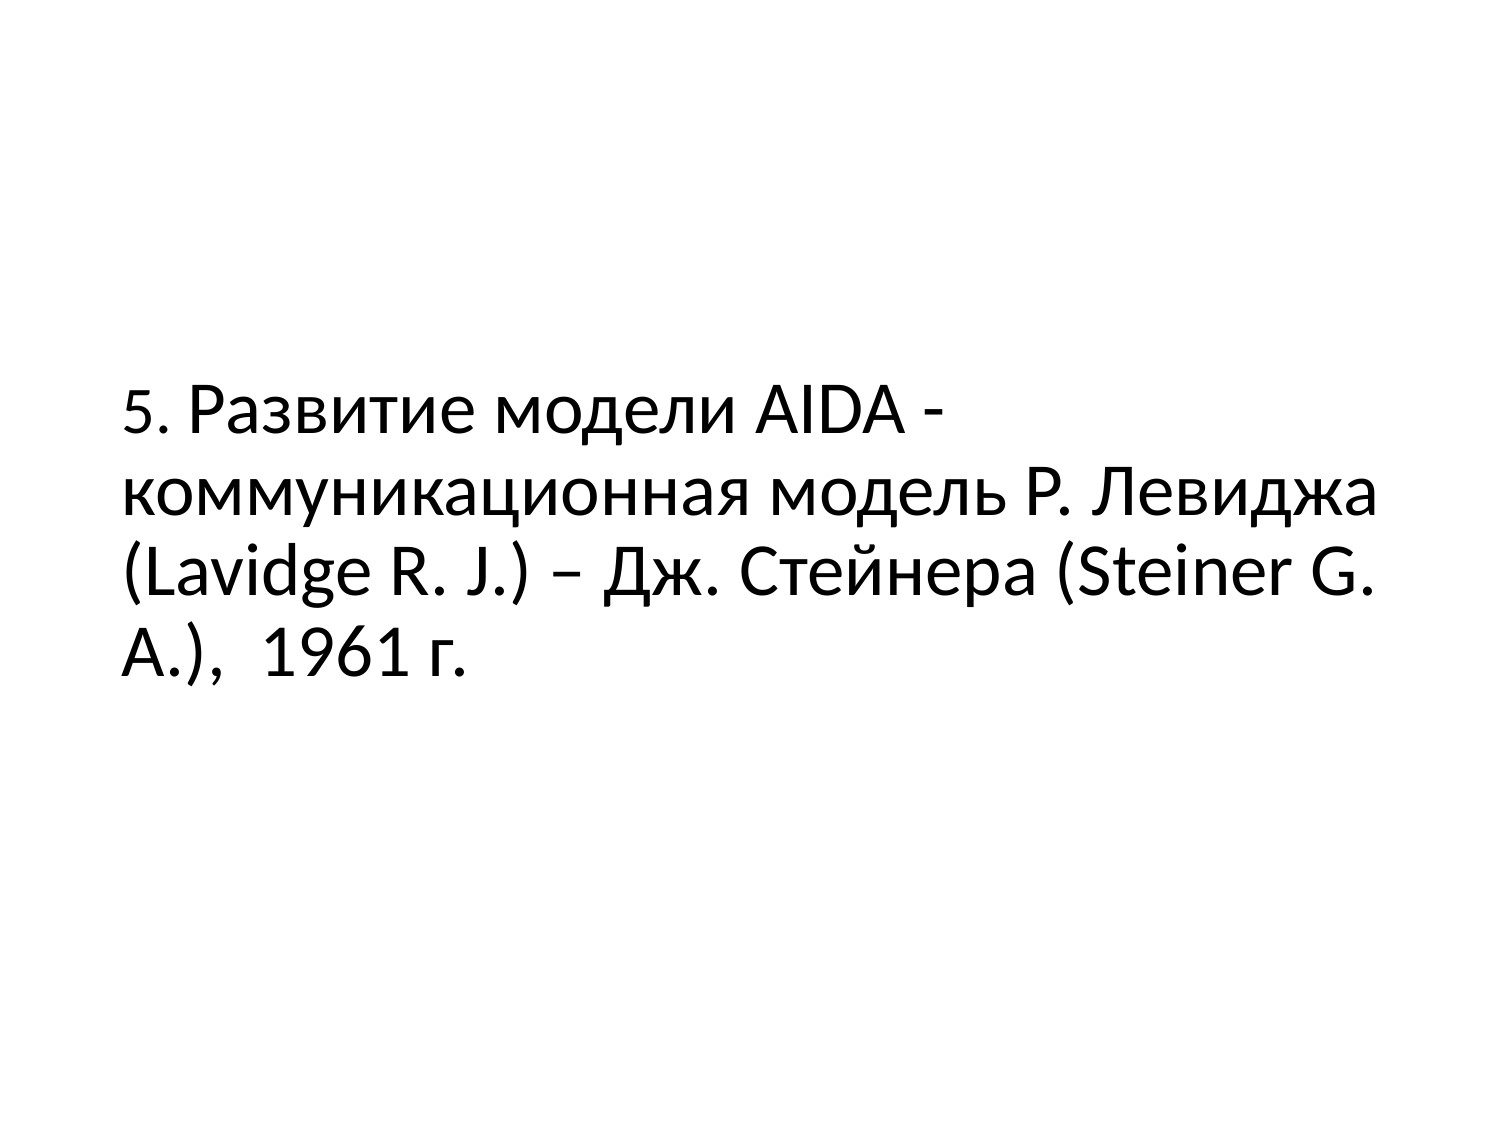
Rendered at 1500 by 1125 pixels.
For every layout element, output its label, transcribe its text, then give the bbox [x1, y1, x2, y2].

list 5. Развитие модели AIDA - коммуникационная модель Р. Левиджа (Lavidge R. J.) – Дж. Стейнера (Steiner G. A.), 1961 г. [88, 361, 1439, 1125]
